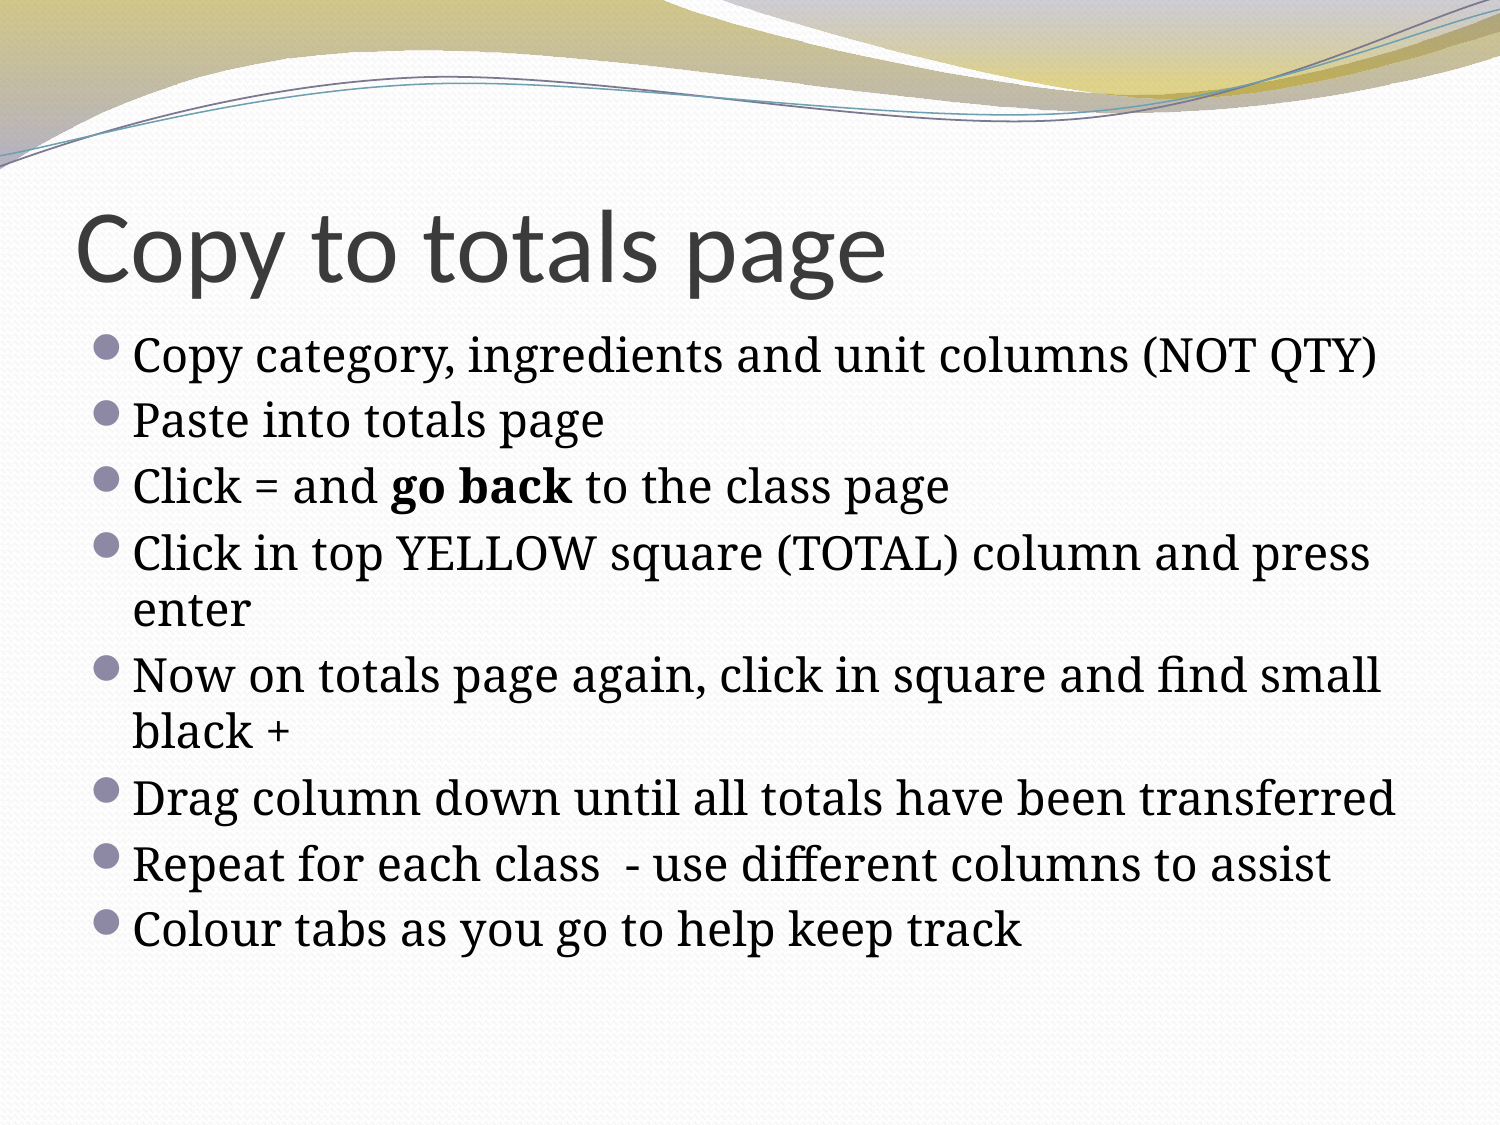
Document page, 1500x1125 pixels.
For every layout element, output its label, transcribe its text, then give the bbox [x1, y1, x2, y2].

list Copy category, ingredients and unit columns (NOT QTY) Paste into totals page Click = and go back to the class page Click in top YELLOW square (TOTAL) column and press enter Now on totals page again, click in square and find small black + Drag column down until all totals have been transferred Repeat for each class - use different columns to assist Colour tabs as you go to help keep track [75, 317, 1425, 1038]
title Copy to totals page [75, 115, 1425, 303]
